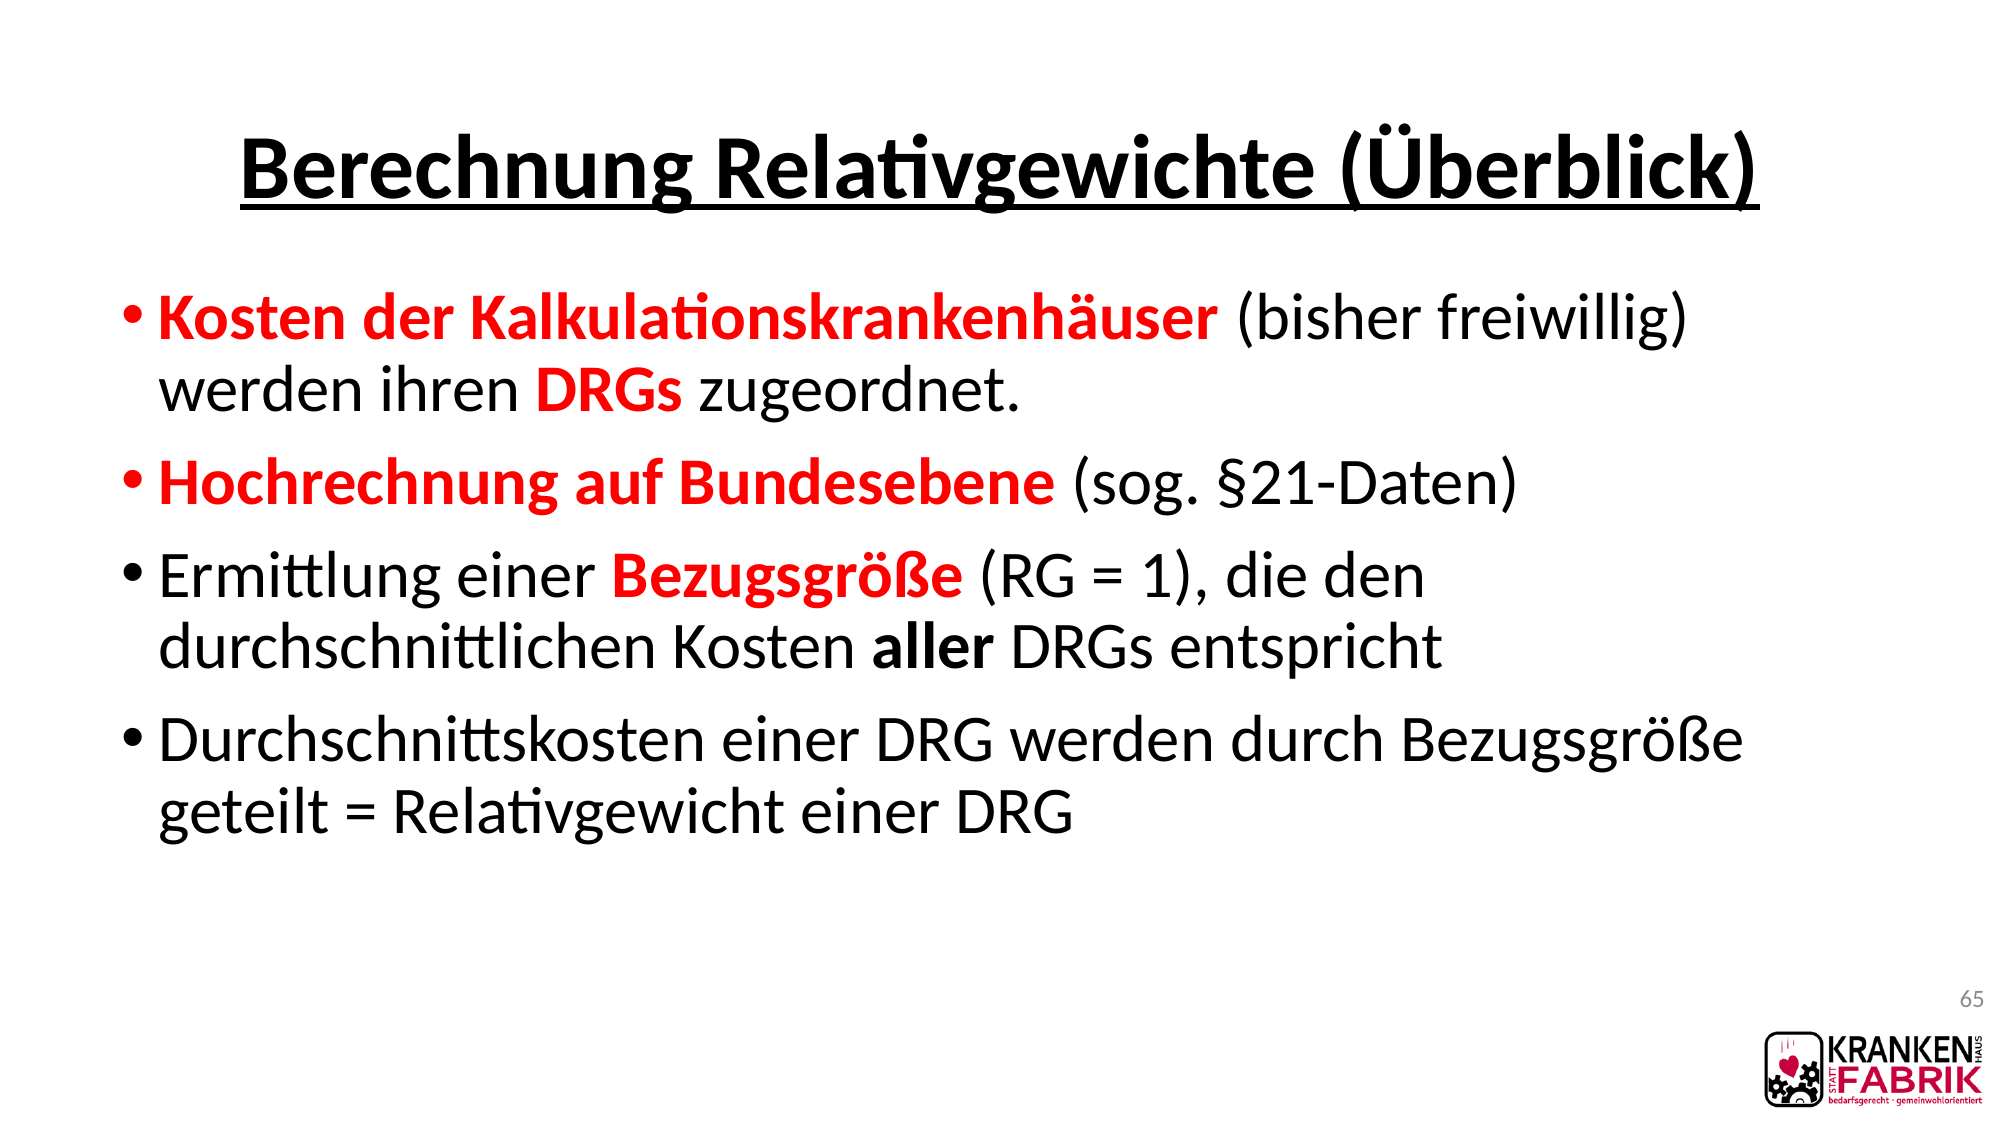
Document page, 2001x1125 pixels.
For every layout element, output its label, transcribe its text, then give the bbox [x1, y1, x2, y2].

title Berechnung Relativgewichte (Überblick) [137, 59, 1863, 274]
picture [1746, 1028, 2000, 1125]
slide_number 65 [1550, 968, 2000, 1028]
list Kosten der Kalkulationskrankenhäuser (bisher freiwillig) werden ihren DRGs zugeordnet. Hochrechnung auf Bundesebene (sog. §21-Daten) Ermittlung einer Bezugsgröße (RG = 1), die den durchschnittlichen Kosten aller DRGs entspricht Durchschnittskosten einer DRG werden durch Bezugsgröße geteilt = Relativgewicht einer DRG [106, 274, 1880, 1074]
